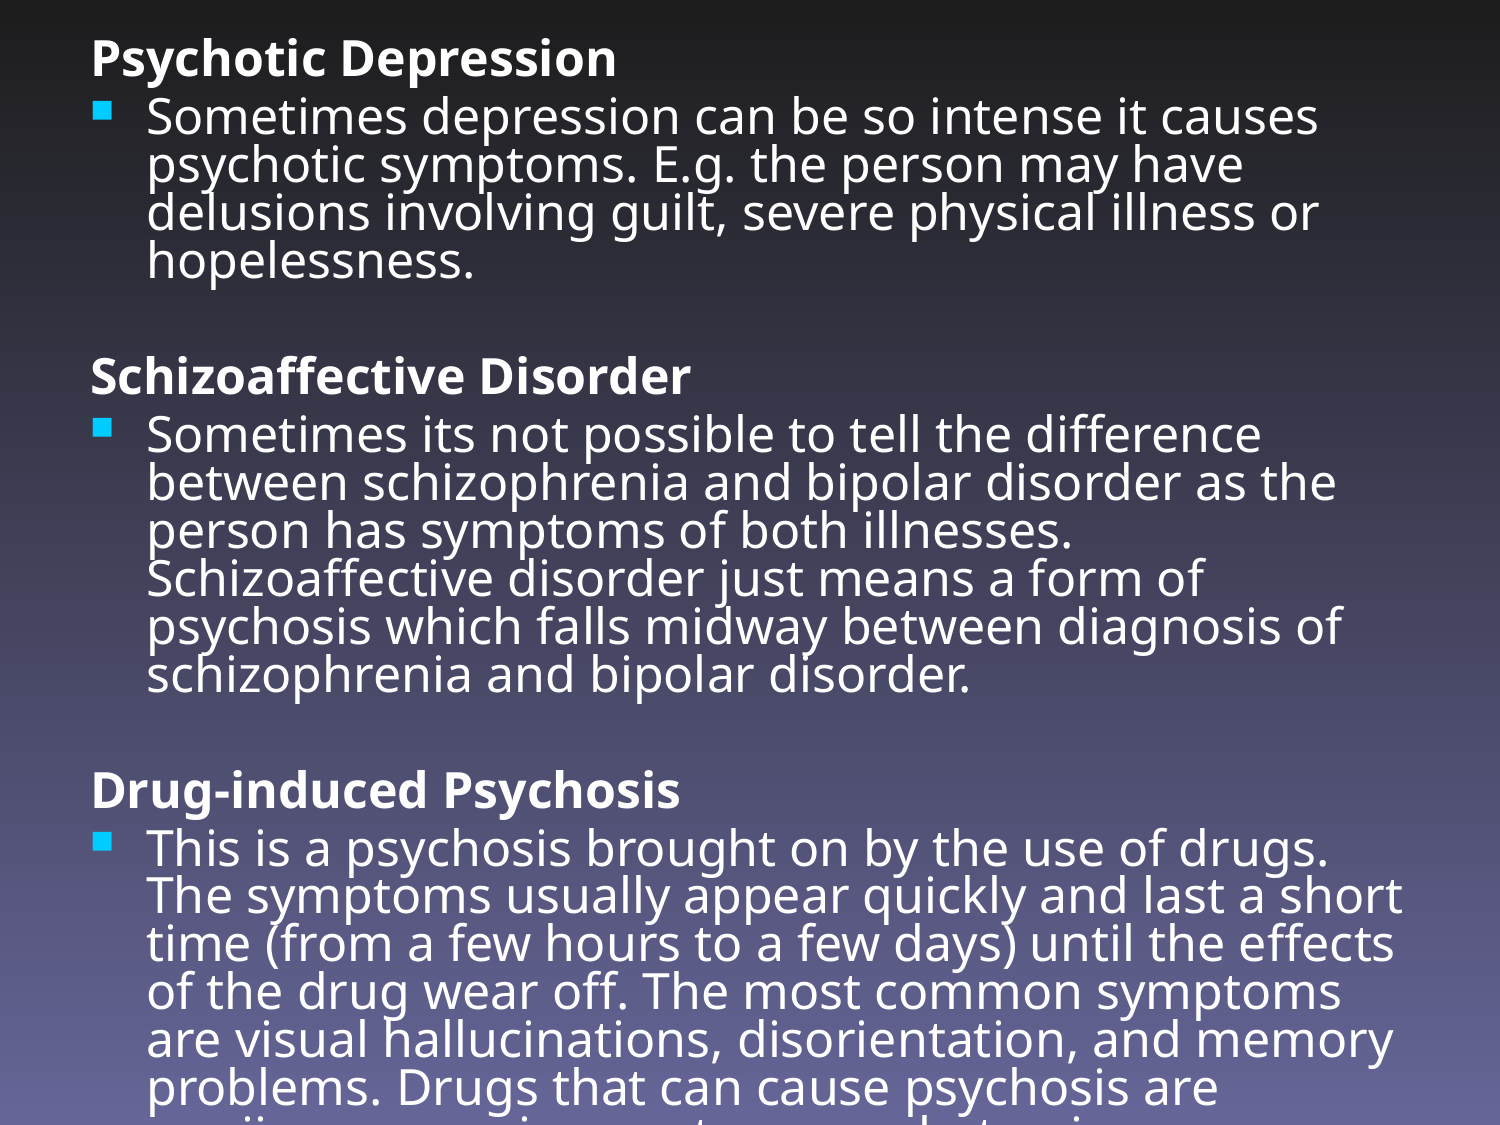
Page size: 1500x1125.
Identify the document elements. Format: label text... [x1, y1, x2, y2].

list Psychotic Depression Sometimes depression can be so intense it causes psychotic symptoms. E.g. the person may have delusions involving guilt, severe physical illness or hopelessness. Schizoaffective Disorder Sometimes its not possible to tell the difference between schizophrenia and bipolar disorder as the person has symptoms of both illnesses. Schizoaffective disorder just means a form of psychosis which falls midway between diagnosis of schizophrenia and bipolar disorder. Drug-induced Psychosis This is a psychosis brought on by the use of drugs. The symptoms usually appear quickly and last a short time (from a few hours to a few days) until the effects of the drug wear off. The most common symptoms are visual hallucinations, disorientation, and memory problems. Drugs that can cause psychosis are marijuana, cocaine, ecstasy, amphetamines. [74, 30, 1426, 1125]
